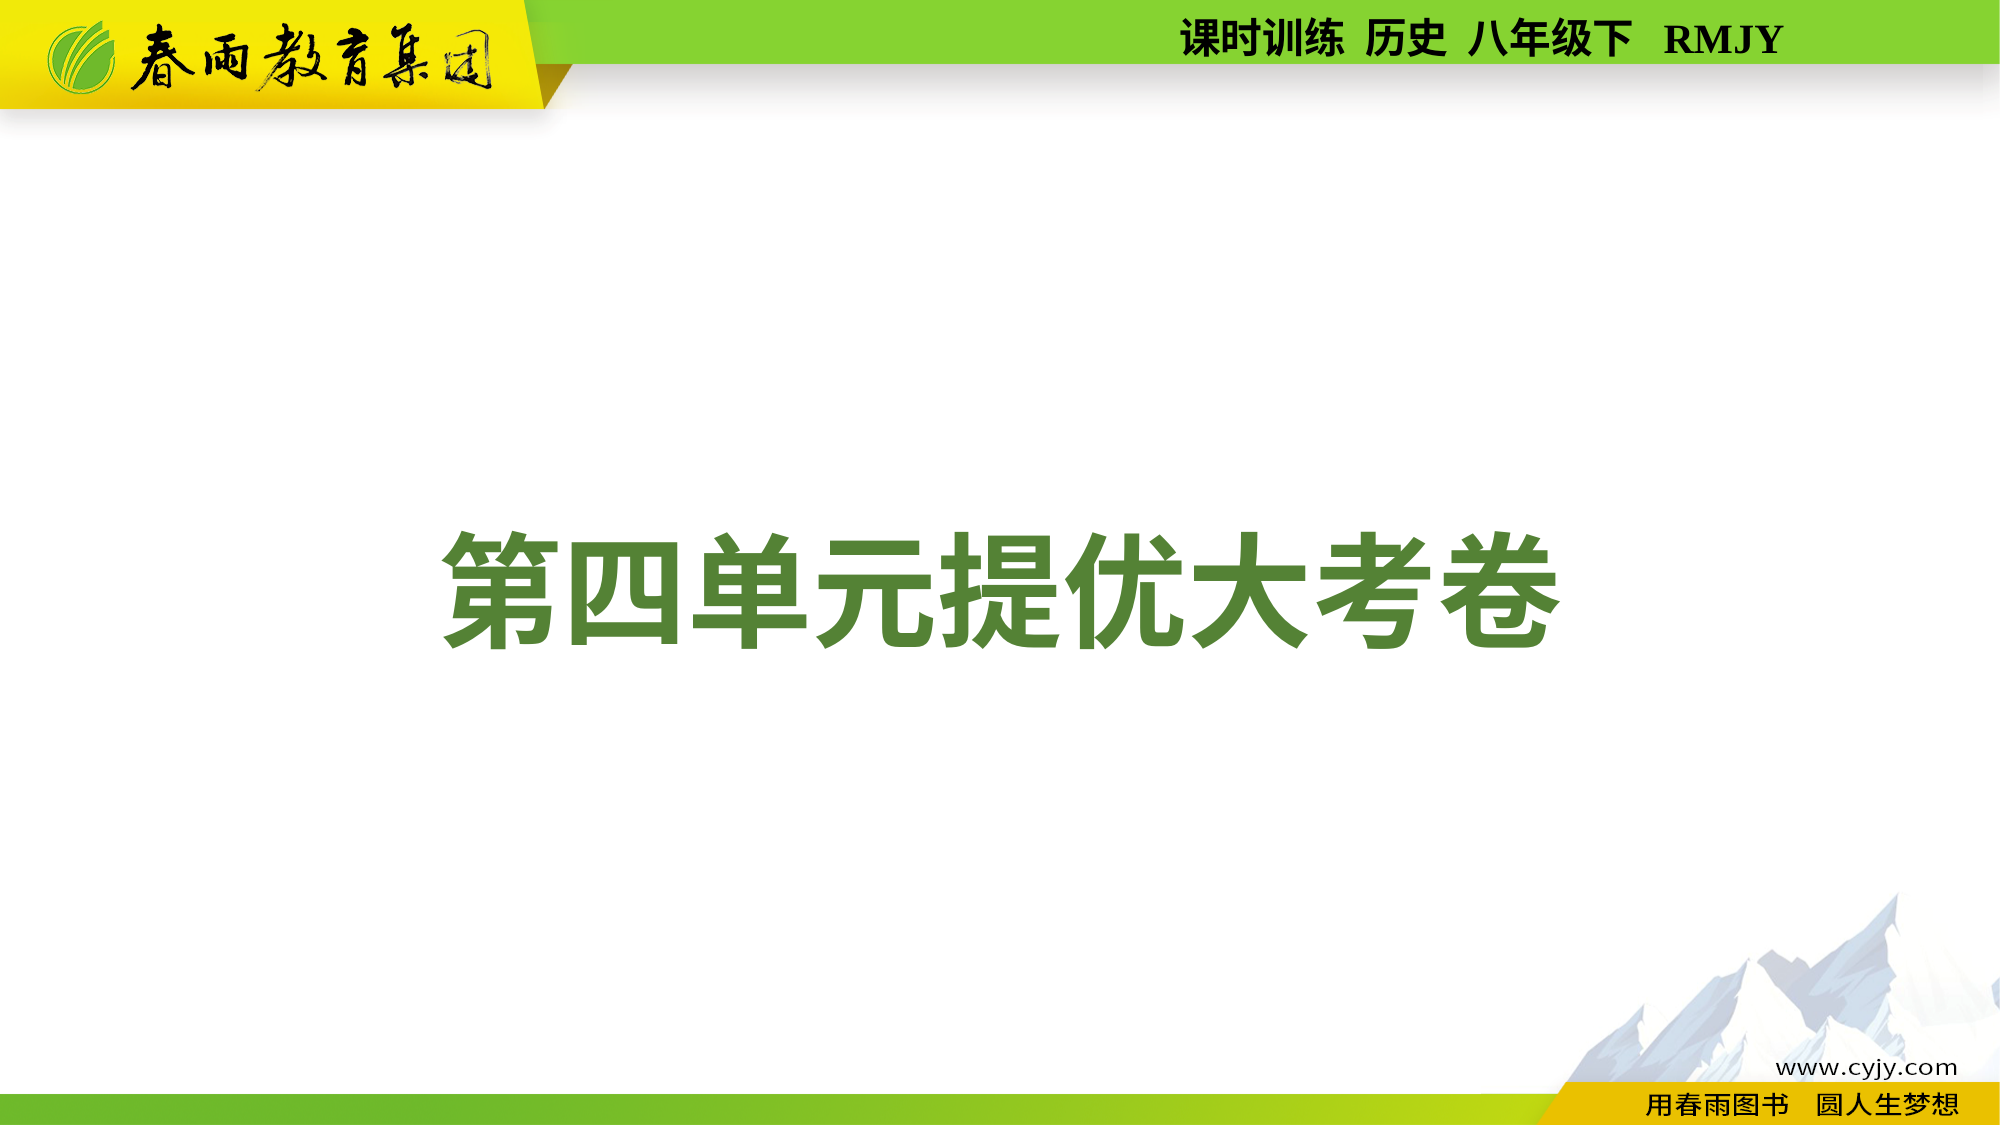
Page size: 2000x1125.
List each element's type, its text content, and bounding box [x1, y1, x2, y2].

picture [0, 672, 2000, 1125]
picture [0, 0, 2000, 431]
text_box 第四单元提优大考卷 [0, 431, 2000, 672]
